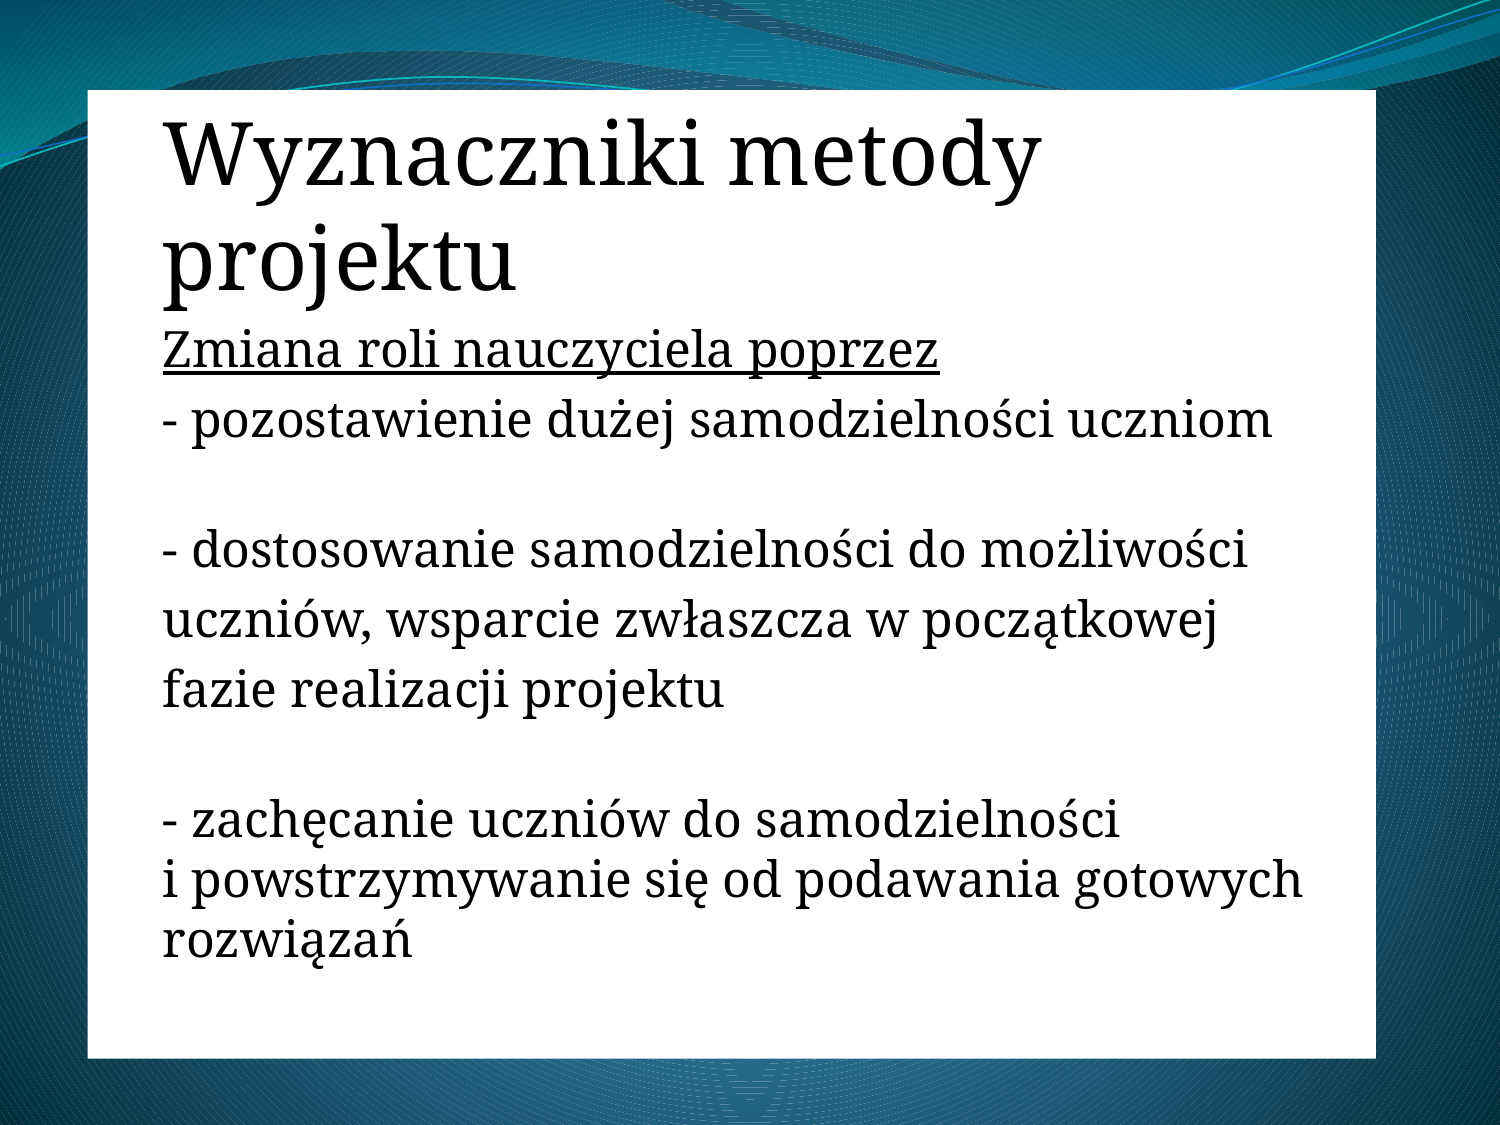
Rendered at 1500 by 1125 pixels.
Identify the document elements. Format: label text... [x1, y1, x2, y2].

subtitle Wyznaczniki metody projektu Zmiana roli nauczyciela poprzez - pozostawienie dużej samodzielności uczniom - dostosowanie samodzielności do możliwości uczniów, wsparcie zwłaszcza w początkowej fazie realizacji projektu - zachęcanie uczniów do samodzielności i powstrzymywanie się od podawania gotowych rozwiązań rozwiązań [87, 89, 1377, 1059]
